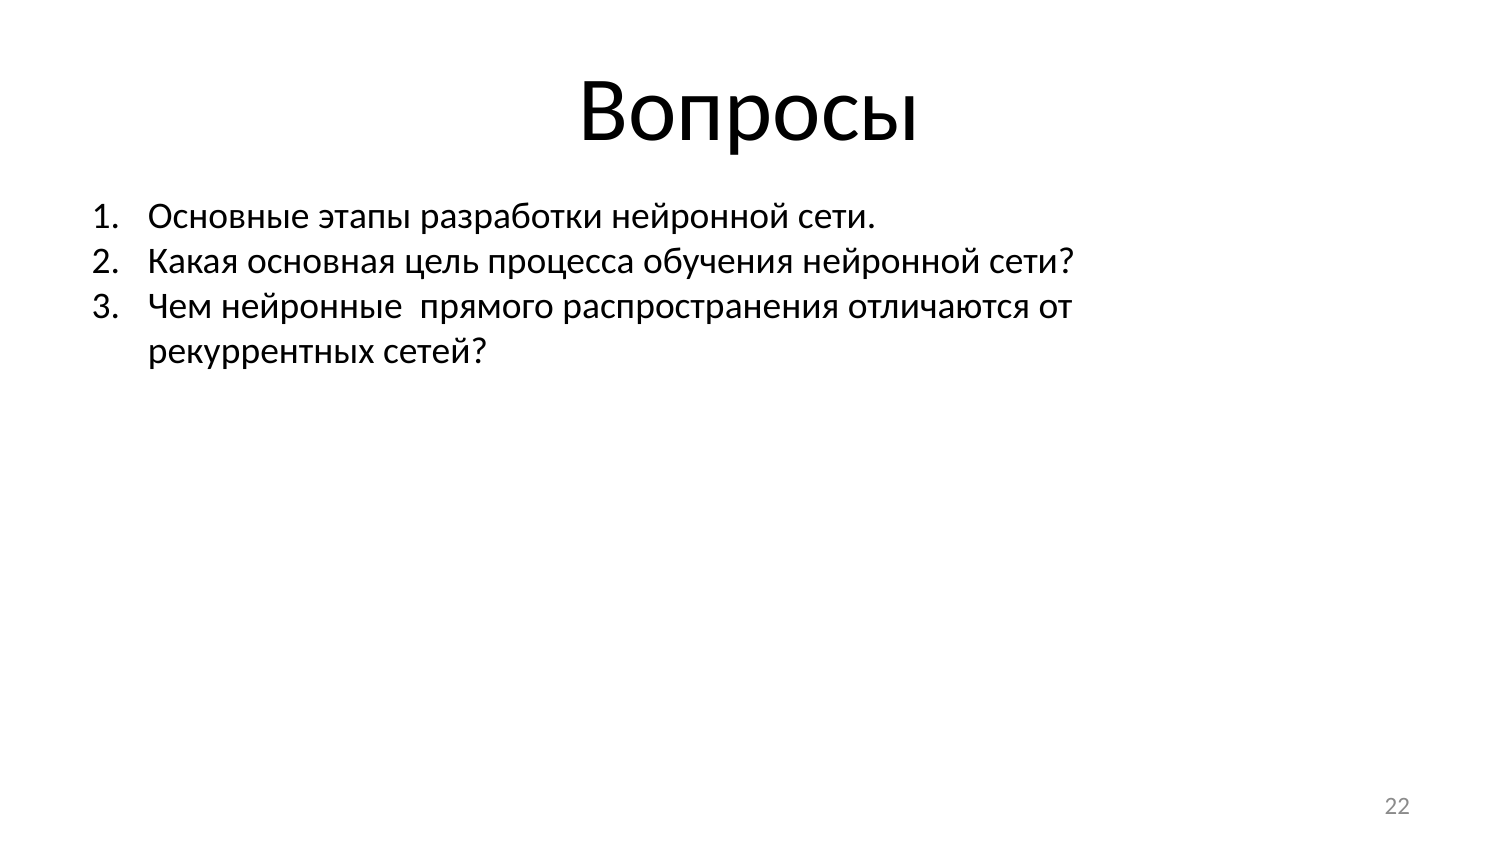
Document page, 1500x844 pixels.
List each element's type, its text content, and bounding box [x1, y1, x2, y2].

slide_number 22 [1074, 782, 1425, 827]
text_box Основные этапы разработки нейронной сети. Какая основная цель процесса обучения нейронной сети? Чем нейронные прямого распространения отличаются от рекуррентных сетей? [76, 183, 1240, 379]
title Вопросы [75, 33, 1425, 175]
